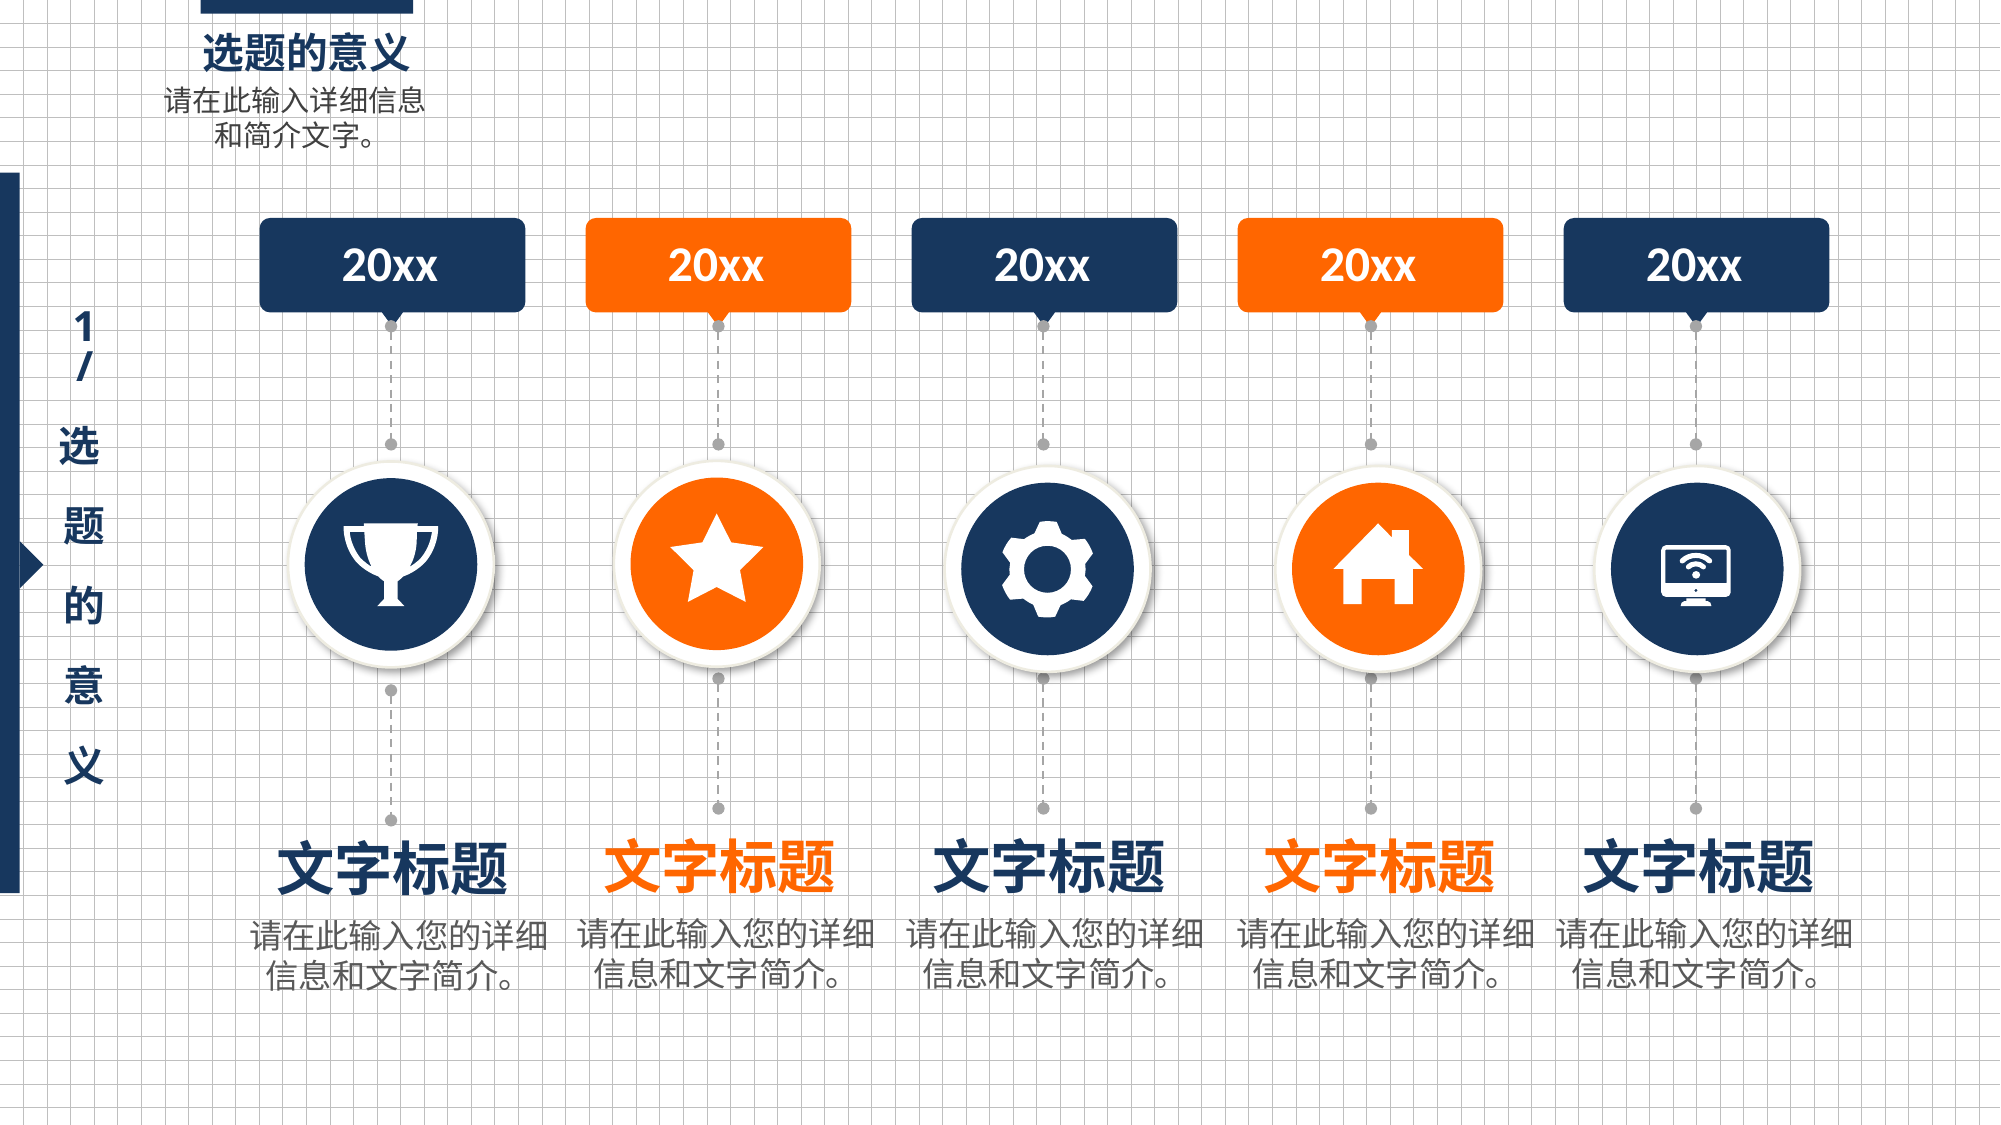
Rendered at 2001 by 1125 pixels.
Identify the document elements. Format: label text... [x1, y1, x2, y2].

text_box [909, 215, 1180, 324]
text_box 文字标题 [1517, 823, 1880, 908]
text_box [611, 458, 822, 669]
text_box 请在此输入您的详细 信息和文字简介。 [865, 905, 1195, 1001]
text_box [1608, 480, 1786, 658]
text_box 20xx [1305, 224, 1432, 300]
text_box 请在此输入详细信息 和简介文字。 [134, 75, 470, 160]
text_box [1002, 521, 1093, 618]
text_box [343, 523, 439, 607]
text_box 20xx [1631, 224, 1758, 300]
text_box 20xx [652, 224, 780, 300]
text_box [959, 480, 1136, 658]
text_box 20xx [326, 224, 454, 300]
text_box 请在此输入您的详细 信息和文字简介。 [536, 906, 865, 1001]
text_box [0, 172, 44, 894]
text_box 文字标题 [539, 823, 868, 908]
text_box [1592, 463, 1803, 674]
text_box 文字标题 [1198, 823, 1517, 908]
text_box [942, 463, 1153, 674]
text_box 文字标题 [868, 822, 1230, 908]
text_box [1333, 523, 1424, 605]
text_box [257, 215, 528, 325]
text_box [1660, 544, 1731, 607]
text_box [285, 459, 496, 670]
text_box [1289, 480, 1467, 658]
text_box [199, 0, 415, 16]
text_box 请在此输入您的详细 信息和文字简介。 [1195, 906, 1514, 1001]
text_box 1 / 选 题 的 意 义 [48, 302, 127, 798]
text_box 请在此输入您的详细 信息和文字简介。 [208, 907, 589, 1003]
text_box 选题的意义 [114, 28, 500, 84]
text_box 请在此输入您的详细 信息和文字简介。 [1514, 906, 1895, 1001]
text_box 文字标题 [211, 824, 539, 910]
text_box [1273, 463, 1484, 674]
text_box [1235, 215, 1506, 323]
text_box [628, 475, 806, 653]
text_box [1561, 215, 1832, 323]
text_box [670, 513, 764, 602]
text_box [583, 215, 854, 323]
text_box [302, 476, 480, 653]
text_box 20xx [979, 224, 1106, 300]
